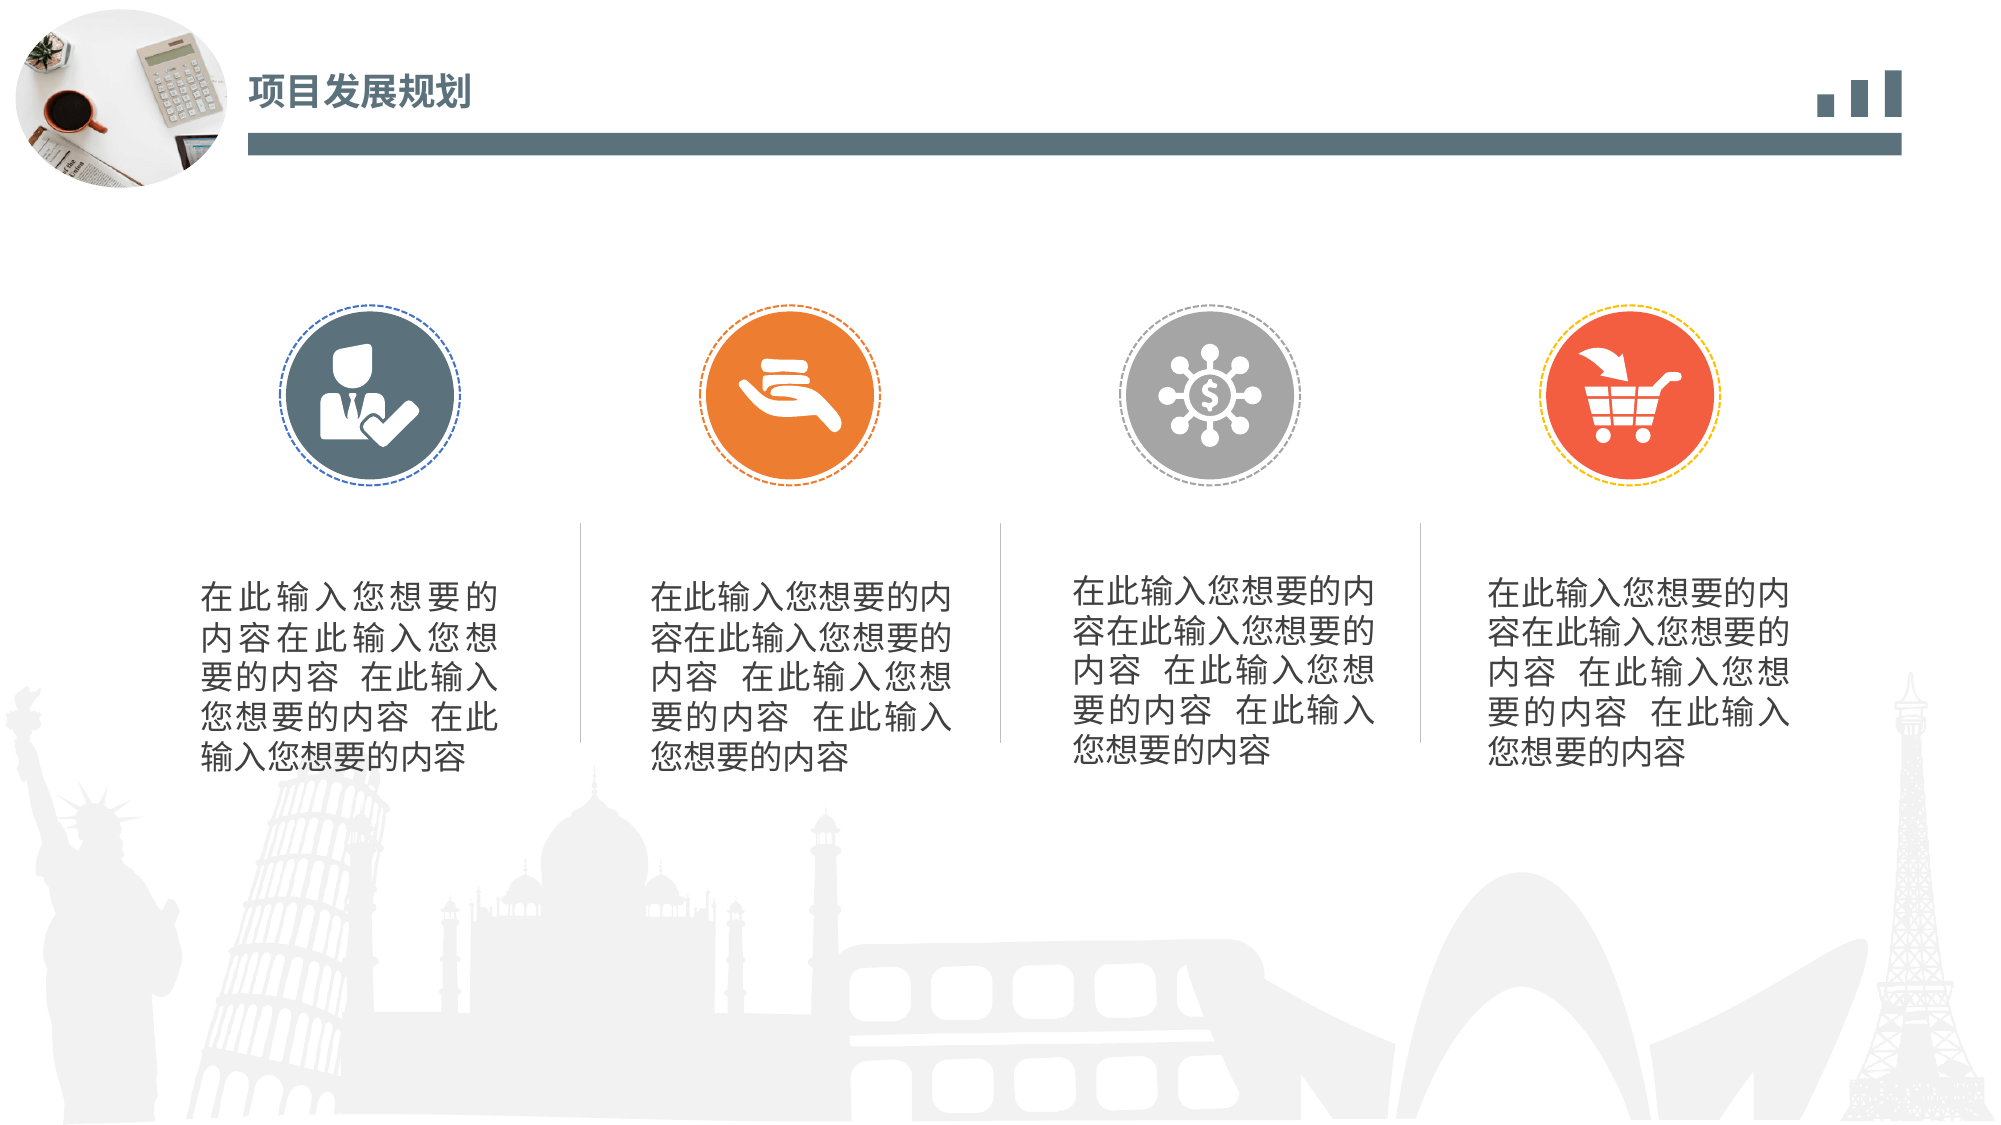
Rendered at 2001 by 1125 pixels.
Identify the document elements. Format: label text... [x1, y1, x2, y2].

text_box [699, 305, 880, 486]
text_box [14, 8, 229, 189]
text_box 在此输入您想要的内容在此输入您想要的内容 在此输入您想要的内容 在此输入您想要的内容 [1057, 562, 1391, 671]
text_box 在此输入您想要的内容在此输入您想要的内容 在此输入您想要的内容 在此输入您想要的内容 [635, 569, 968, 671]
text_box 项目发展规划 [233, 60, 489, 121]
text_box 在此输入您想要的内容在此输入您想要的内容 在此输入您想要的内容 在此输入您想要的内容 [1473, 564, 1806, 671]
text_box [1817, 70, 1902, 117]
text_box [4, 671, 1995, 1125]
text_box [247, 132, 1903, 156]
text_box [1120, 305, 1301, 486]
text_box 在此输入您想要的内容在此输入您想要的内容 在此输入您想要的内容 在此输入您想要的内容 [186, 569, 514, 671]
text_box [1540, 305, 1721, 486]
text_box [279, 305, 460, 486]
